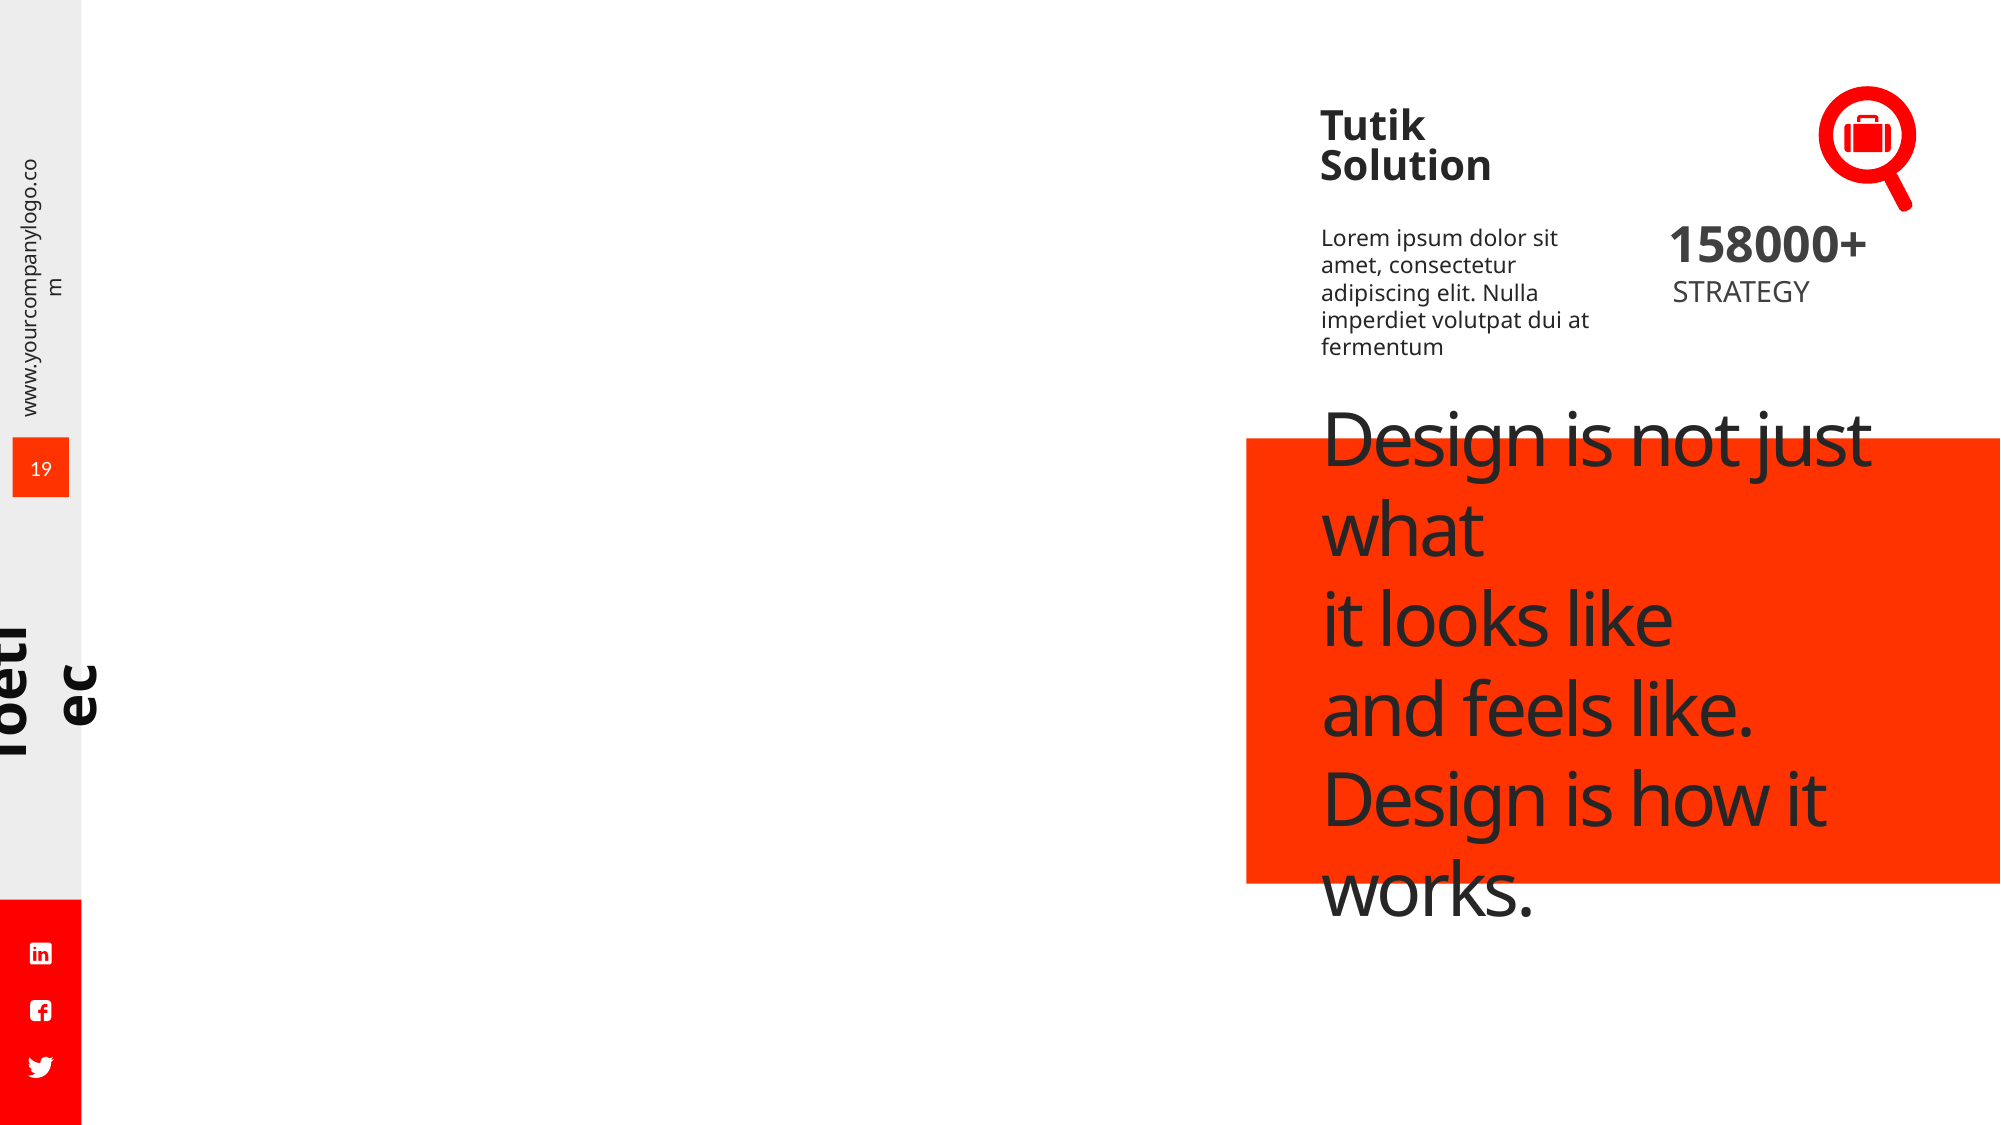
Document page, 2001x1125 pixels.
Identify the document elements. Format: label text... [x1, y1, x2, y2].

picture [81, 0, 2000, 1125]
slide_number 19 [12, 437, 69, 498]
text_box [1818, 86, 1917, 212]
